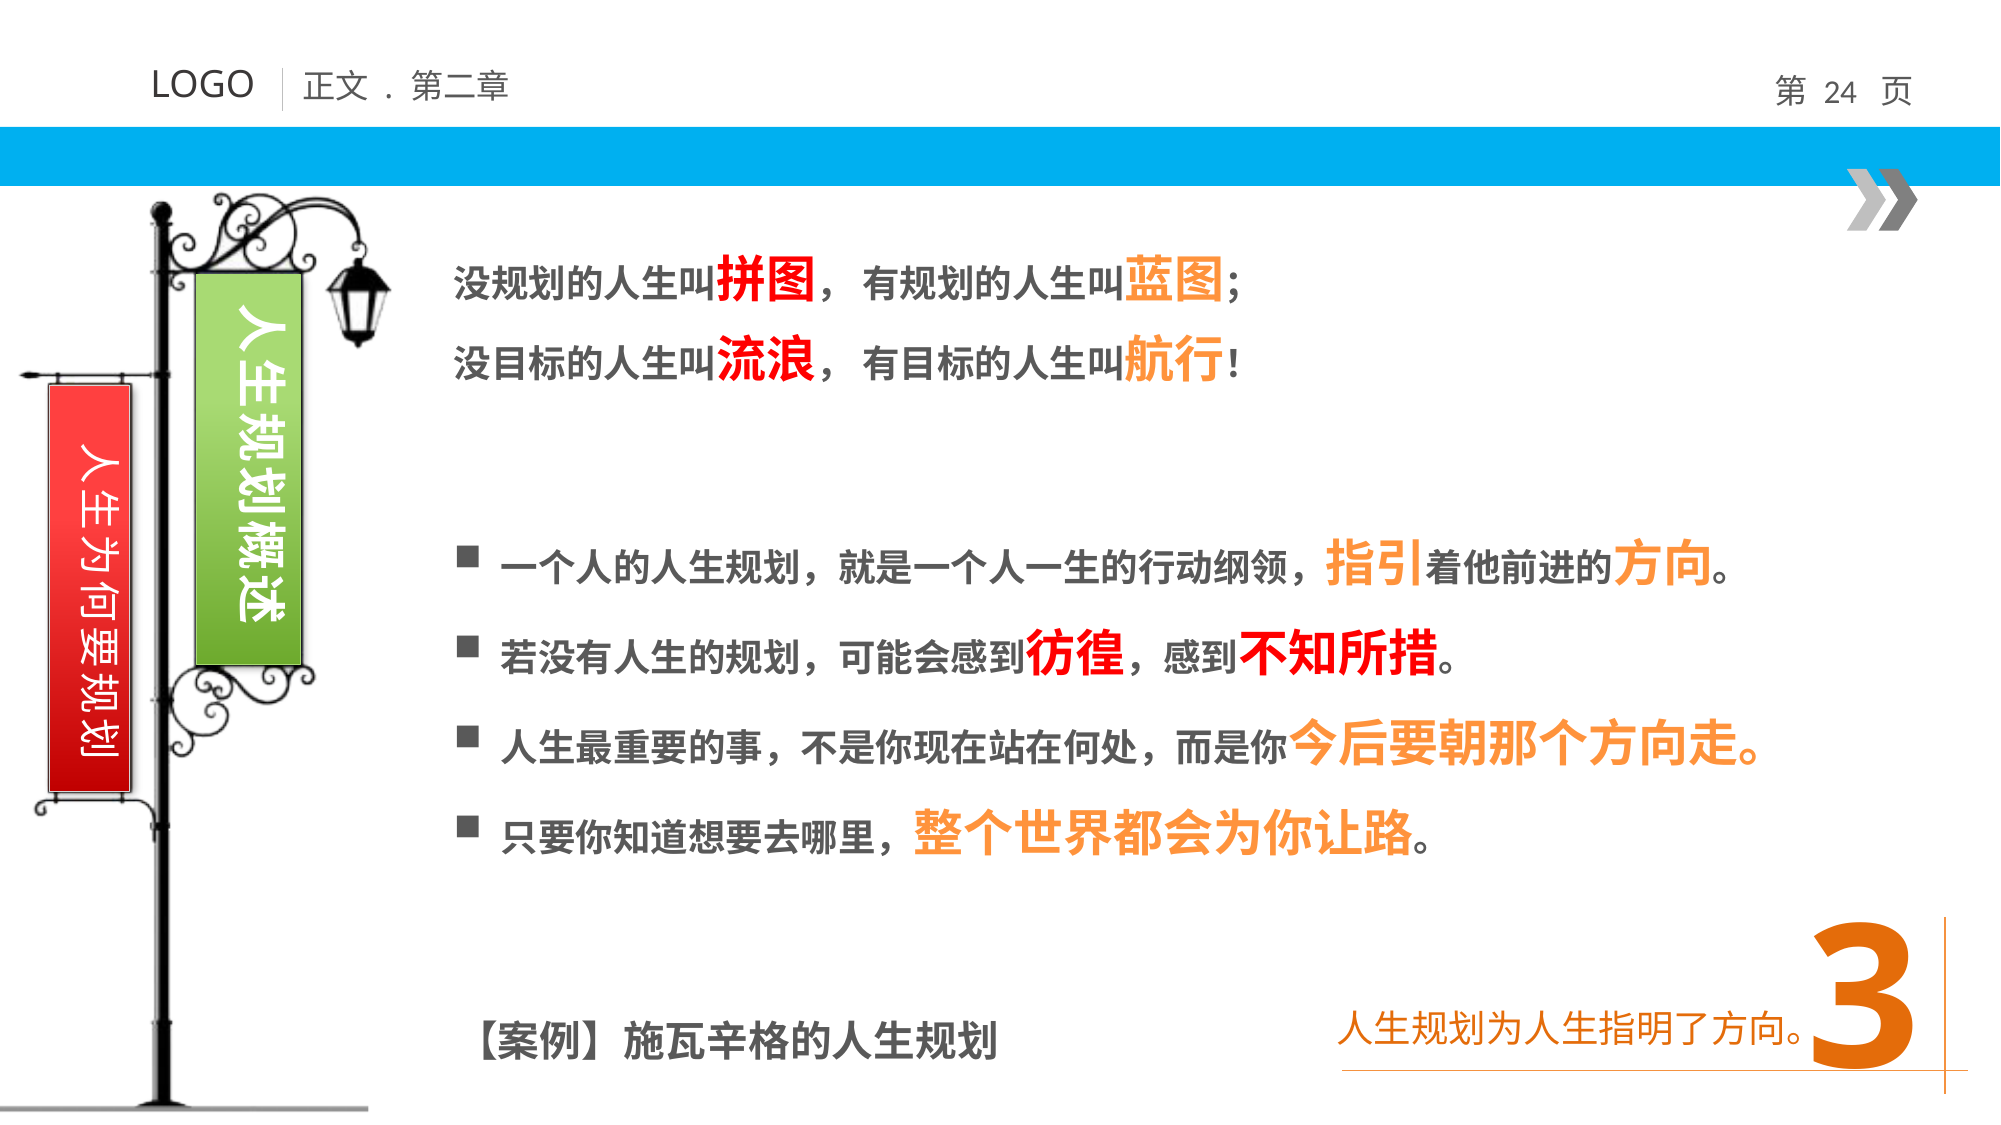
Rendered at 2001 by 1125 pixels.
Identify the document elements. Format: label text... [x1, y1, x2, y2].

text_box 人生为何要规划 [52, 404, 134, 799]
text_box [1318, 860, 1969, 1118]
text_box 没规划的人生叫拼图， 有规划的人生叫蓝图； 没目标的人生叫流浪， 有目标的人生叫航行！ [438, 218, 1923, 396]
text_box 一个人的人生规划，就是一个人一生的行动纲领，指引着他前进的方向。 若没有人生的规划，可能会感到彷徨，感到不知所措。 人生最重要的事，不是你现在站在何处，而是你今后要朝那个方向走。 只要你知道想要去哪里，整个世界都会为你让路。 [438, 494, 1945, 869]
picture [0, 187, 413, 1125]
text_box 【案例】施瓦辛格的人生规划 [441, 1007, 1014, 1073]
